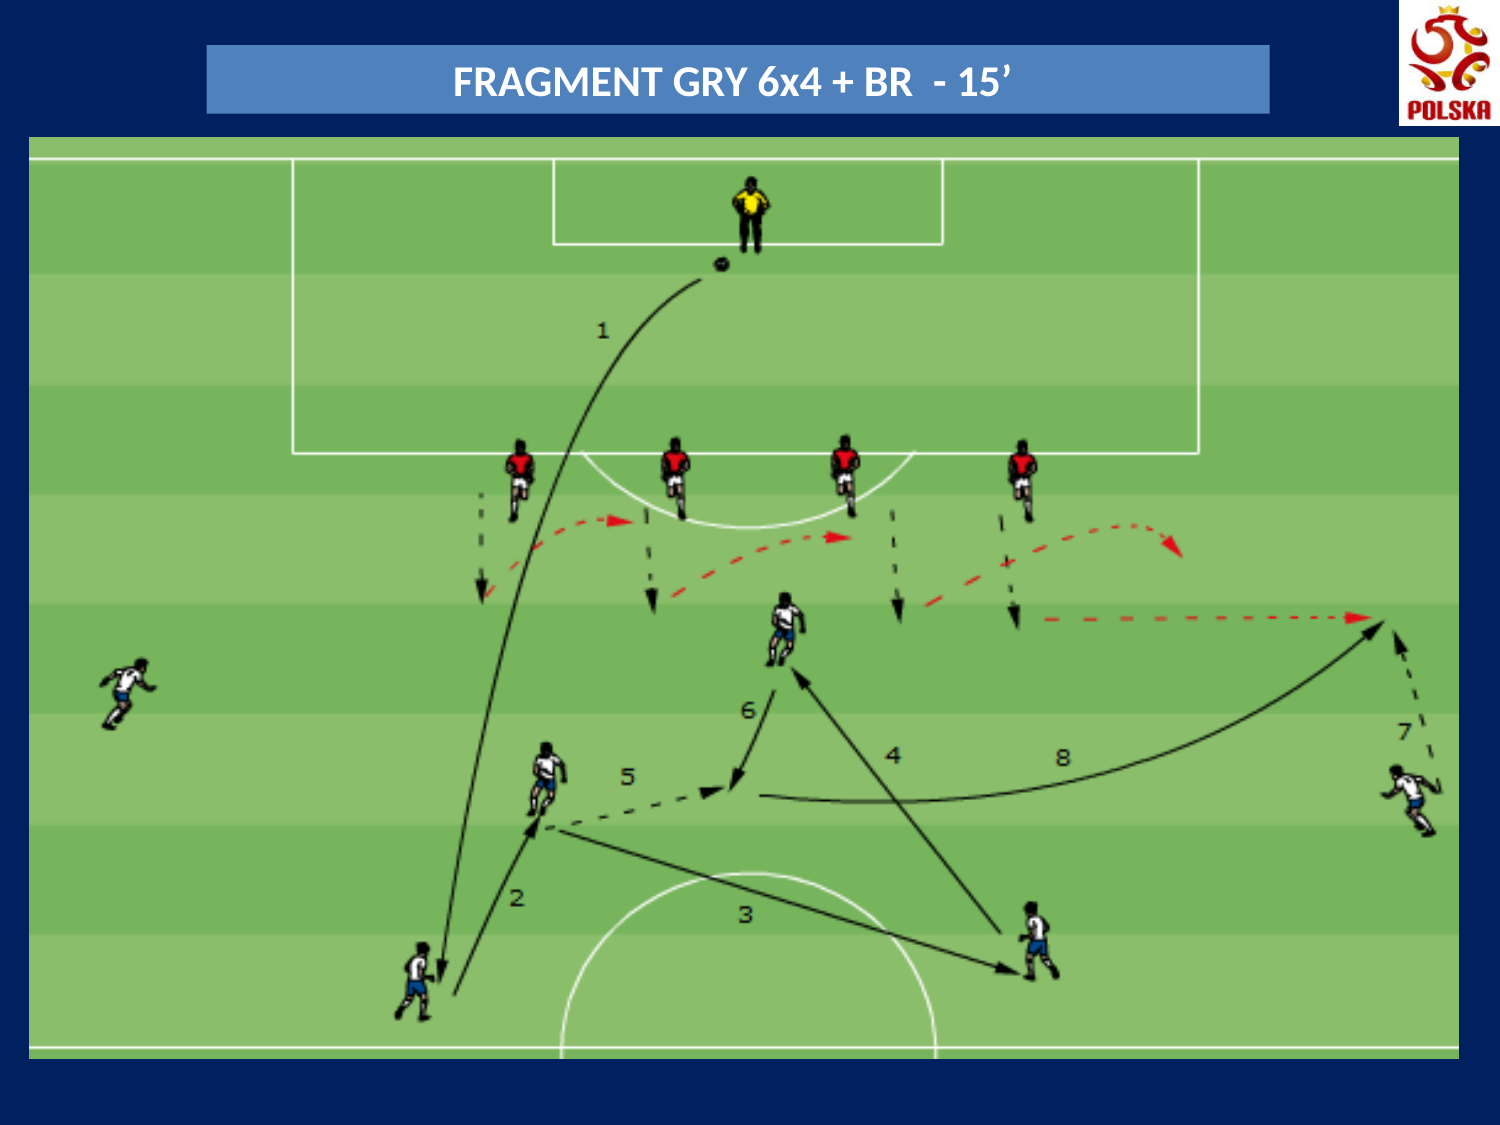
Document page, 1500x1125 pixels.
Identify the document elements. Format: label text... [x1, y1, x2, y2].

title FRAGMENT GRY 6x4 + BR - 15’ [206, 45, 1270, 114]
picture [1399, 0, 1500, 126]
picture [29, 136, 1459, 1059]
